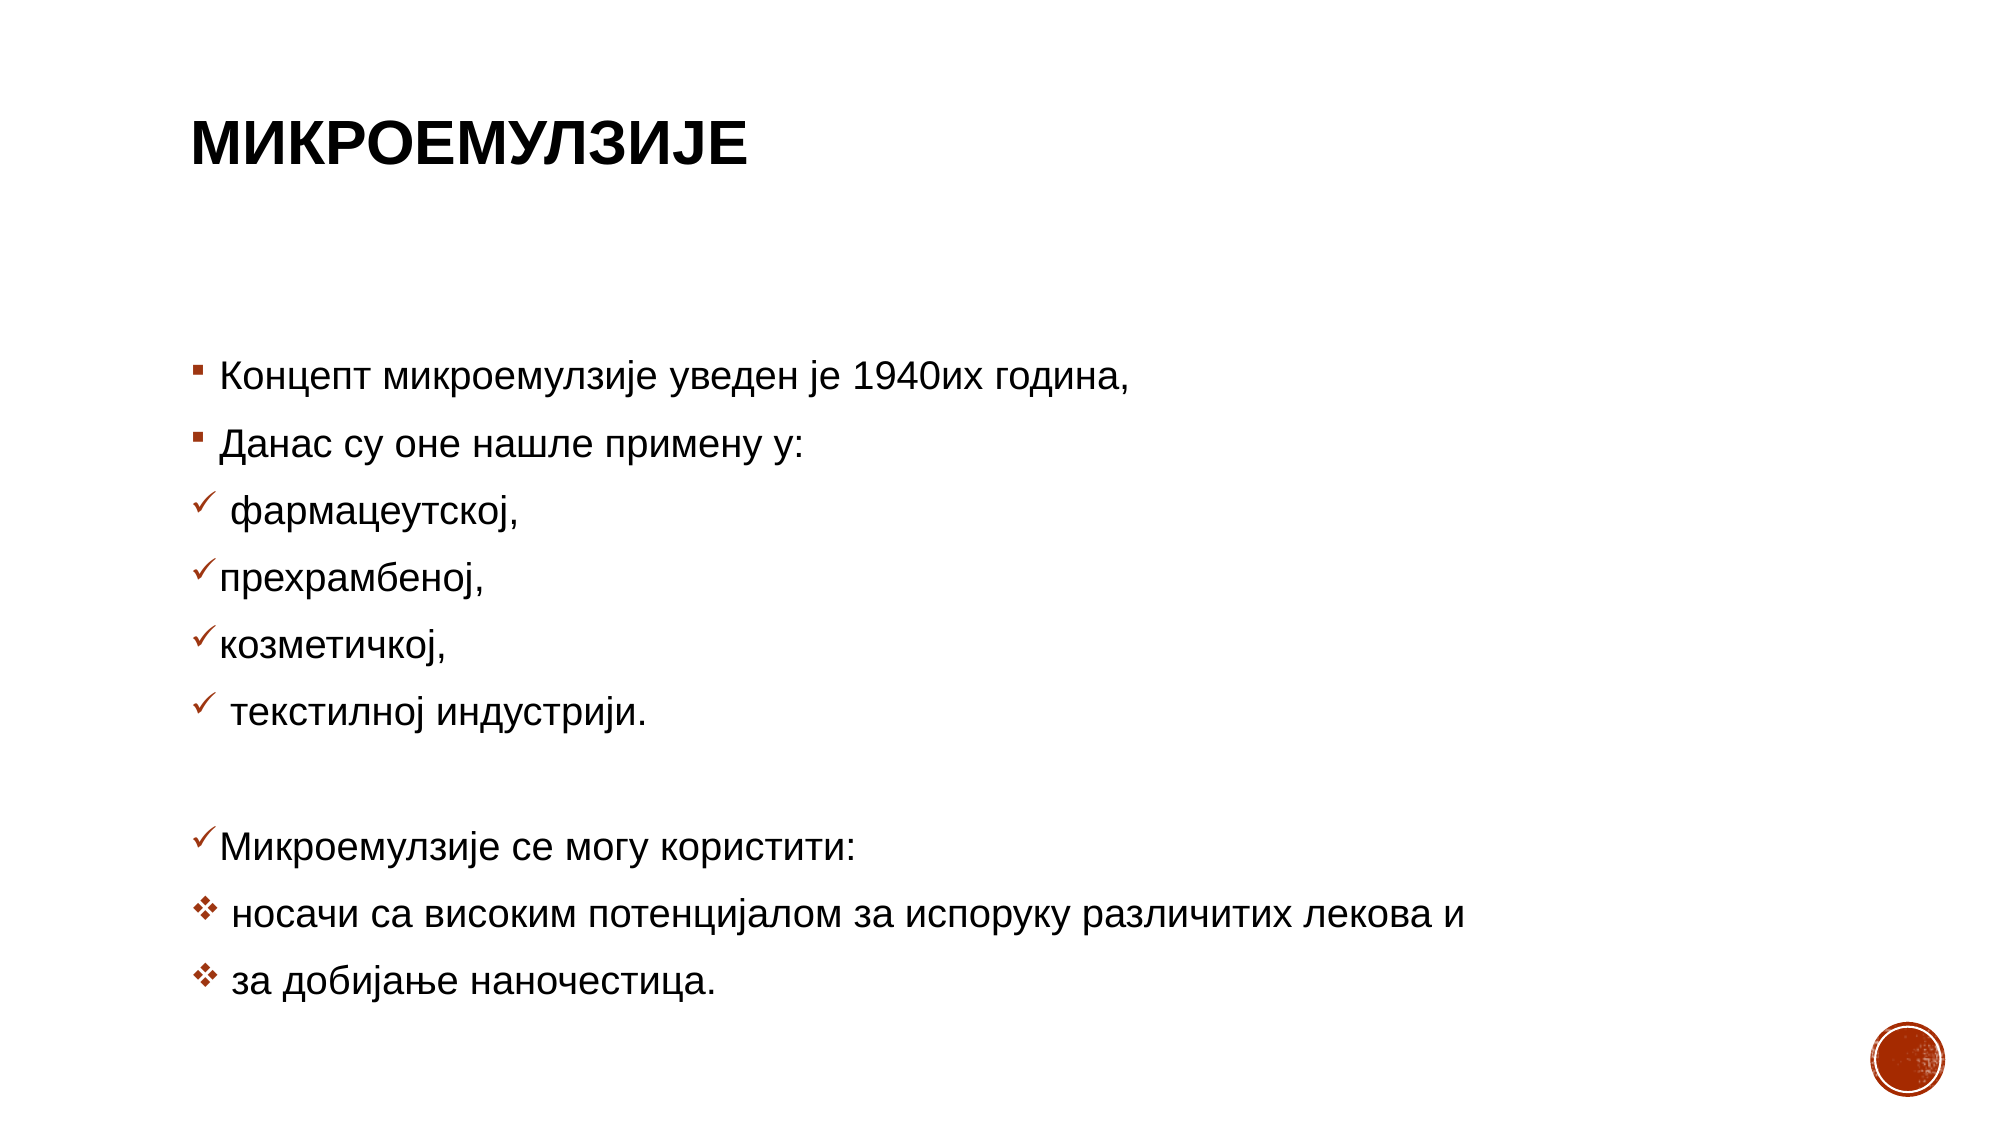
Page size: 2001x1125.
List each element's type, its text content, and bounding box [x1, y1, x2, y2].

list Концепт микроемулзије уведен је 1940их година, Данас су оне нашле примену у: фармацеутској, прехрамбеној, козметичкој, текстилној индустрији. Микроемулзије се могу користити: носачи са високим потенцијалом за испоруку различитих лекова и за добијање наночестица. [175, 348, 1826, 1013]
title Микроемулзије [175, 79, 1826, 344]
